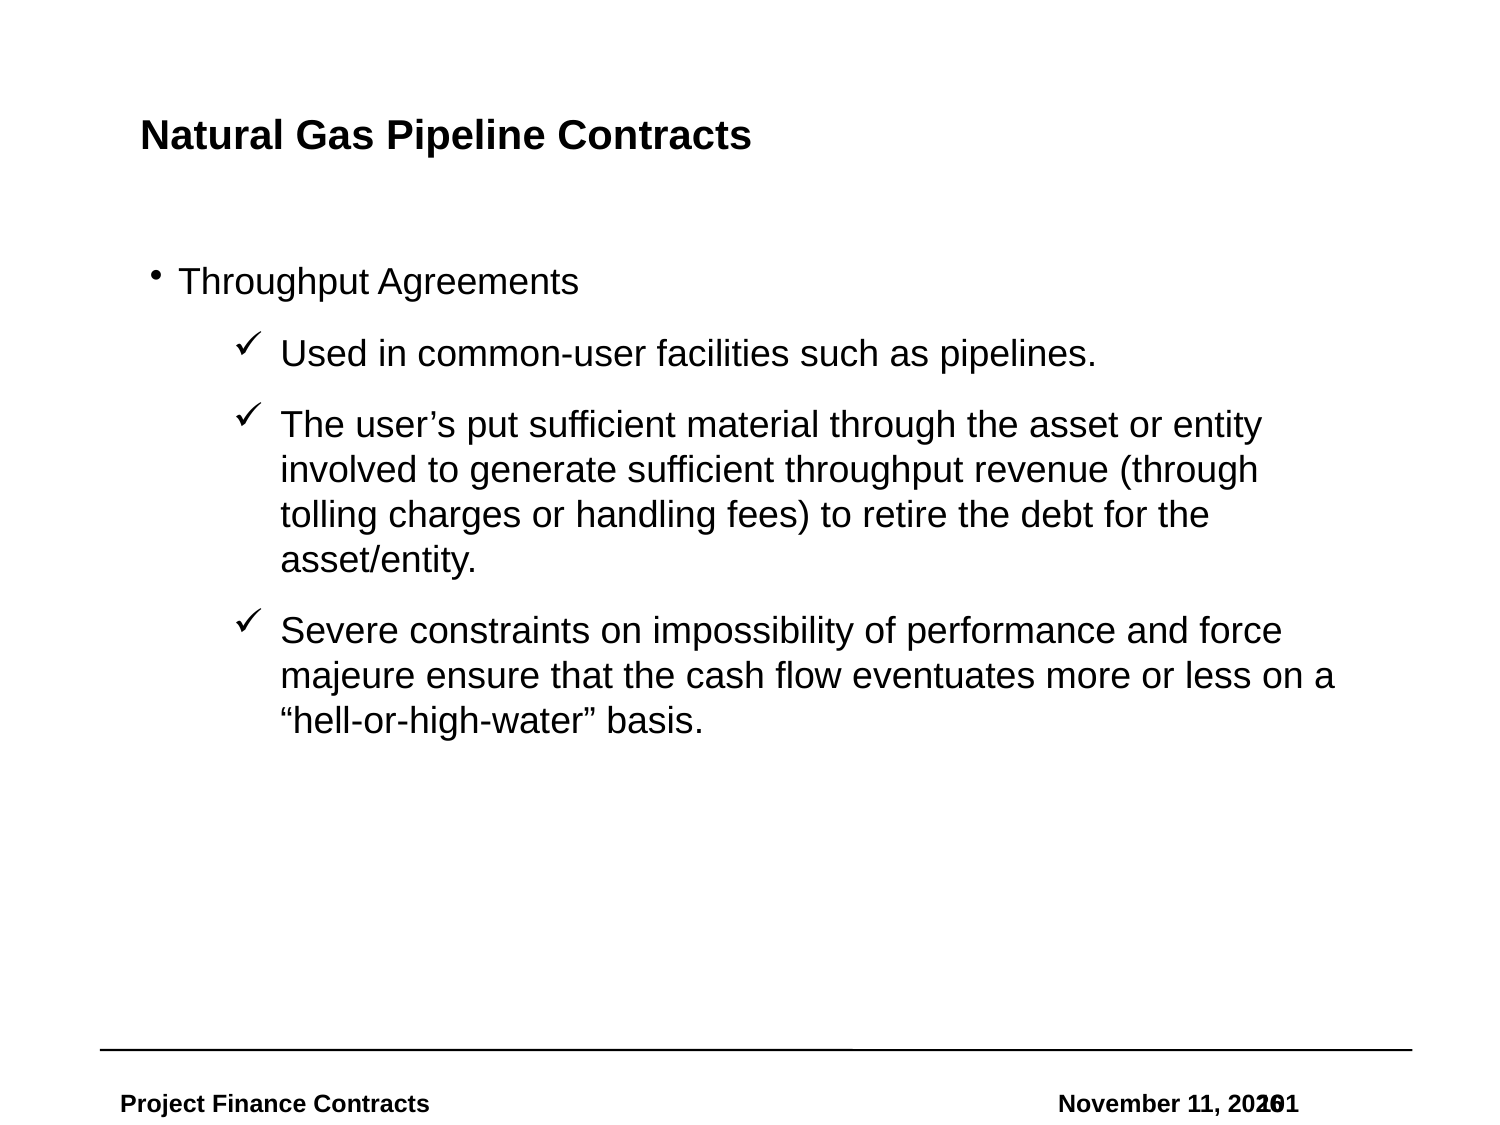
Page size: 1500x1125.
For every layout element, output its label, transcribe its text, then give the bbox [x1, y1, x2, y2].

title Natural Gas Pipeline Contracts [124, 99, 1288, 226]
list Throughput Agreements Used in common-user facilities such as pipelines. The user’s put sufficient material through the asset or entity involved to generate sufficient throughput revenue (through tolling charges or handling fees) to retire the debt for the asset/entity. Severe constraints on impossibility of performance and force majeure ensure that the cash flow eventuates more or less on a “hell-or-high-water” basis. [124, 249, 1376, 1001]
